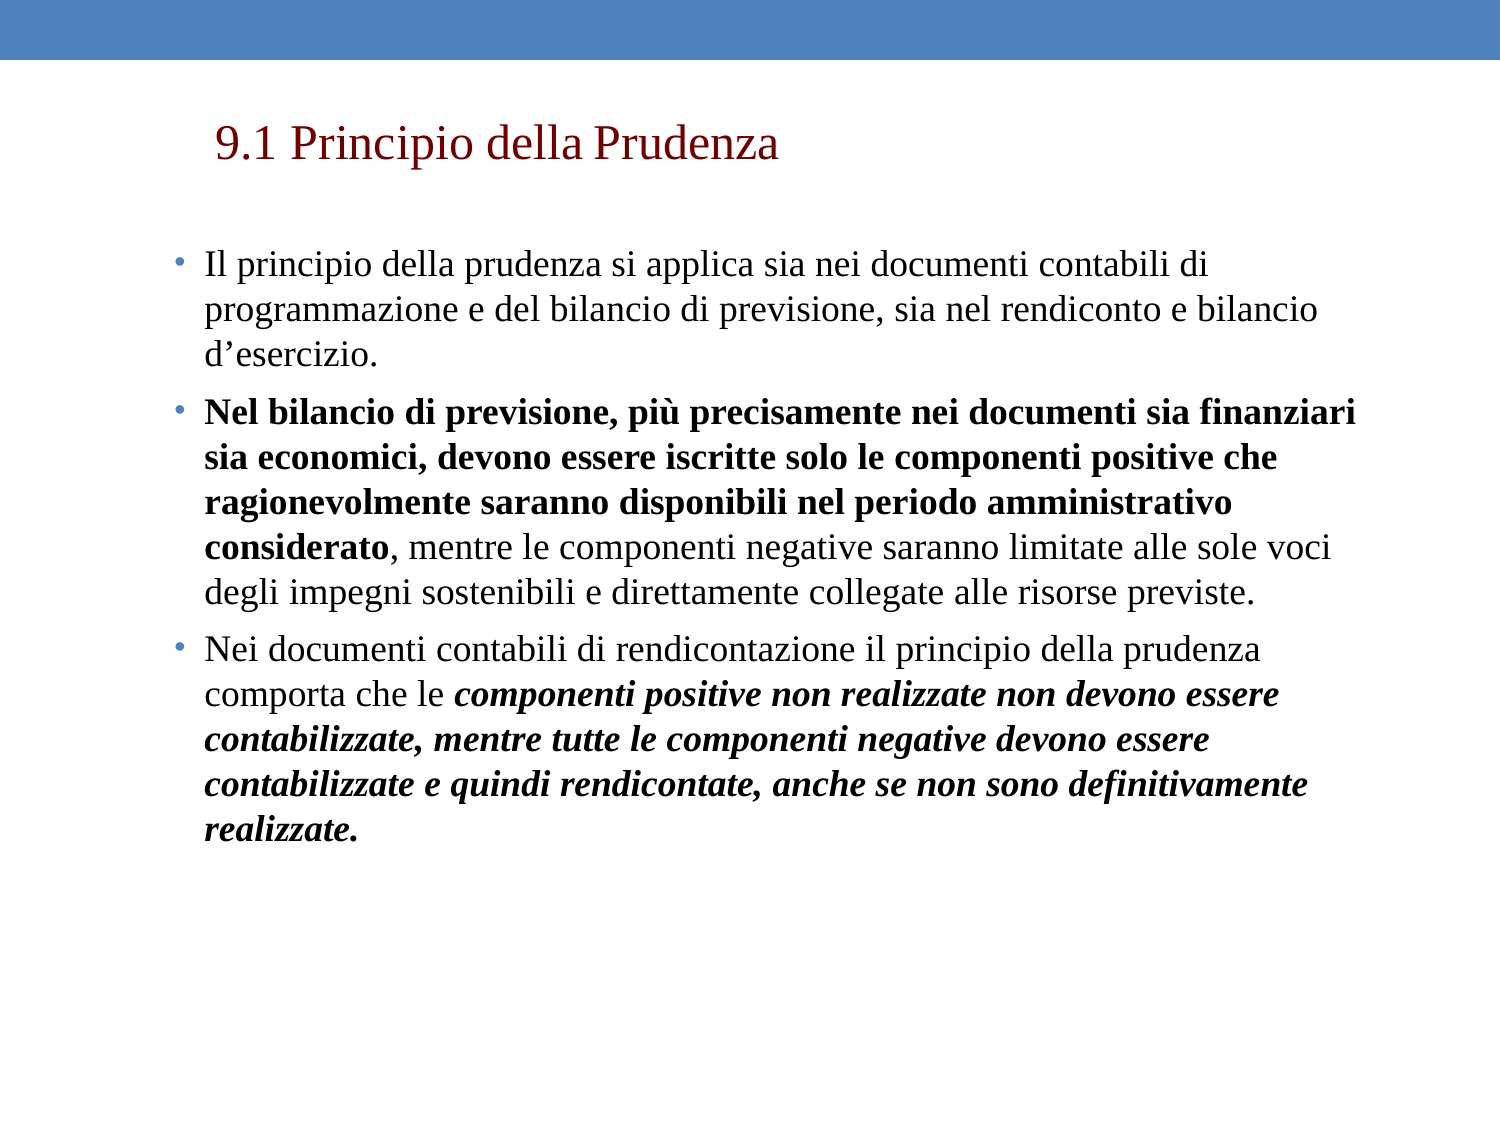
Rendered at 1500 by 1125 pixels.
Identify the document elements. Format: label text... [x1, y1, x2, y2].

text_box 9.1 Principio della Prudenza [200, 102, 1347, 178]
list Il principio della prudenza si applica sia nei documenti contabili di programmazione e del bilancio di previsione, sia nel rendiconto e bilancio d’esercizio. Nel bilancio di previsione, più precisamente nei documenti sia finanziari sia economici, devono essere iscritte solo le componenti positive che ragionevolmente saranno disponibili nel periodo amministrativo considerato, mentre le componenti negative saranno limitate alle sole voci degli impegni sostenibili e direttamente collegate alle risorse previste. Nei documenti contabili di rendicontazione il principio della prudenza comporta che le componenti positive non realizzate non devono essere contabilizzate, mentre tutte le componenti negative devono essere contabilizzate e quindi rendicontate, anche se non sono definitivamente realizzate. [159, 231, 1388, 1059]
